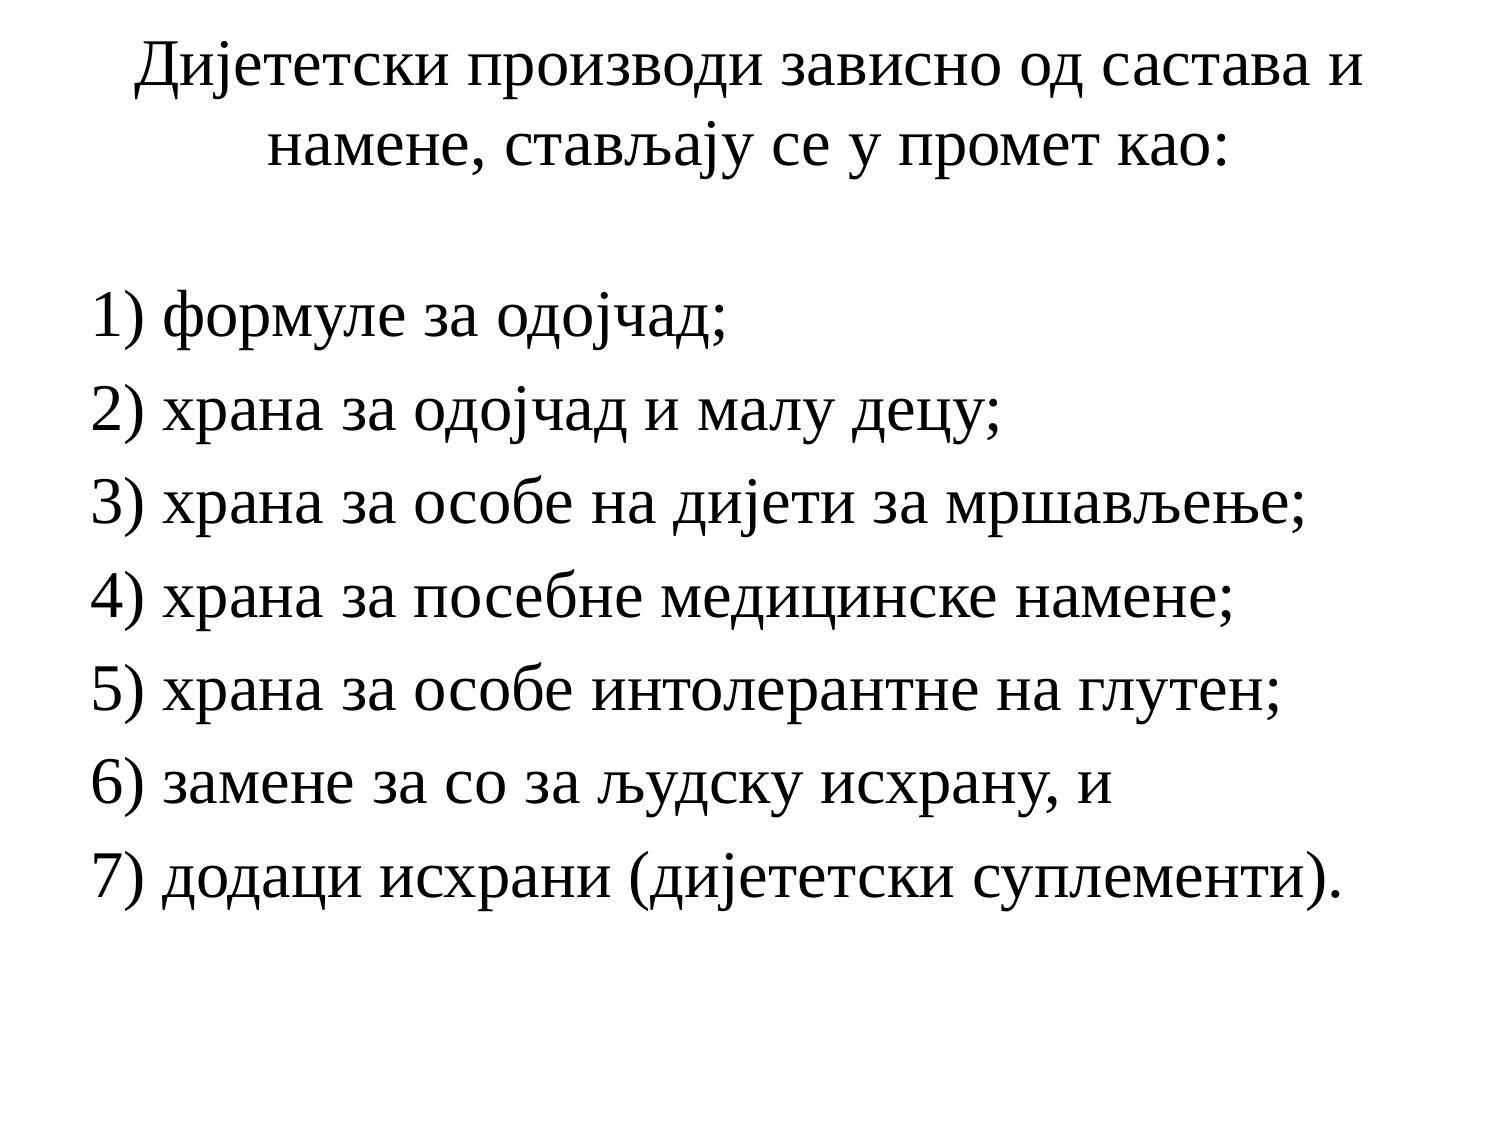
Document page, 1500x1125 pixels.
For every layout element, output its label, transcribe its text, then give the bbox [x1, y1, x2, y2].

list 1) формуле за одојчад; 2) храна за одојчад и малу децу; 3) храна за особе на дијети за мршављење; 4) храна за посебне медицинске намене; 5) храна за особе интолерантне на глутен; 6) замене за со за људску исхрану, и 7) додаци исхрани (дијететски суплементи). [75, 262, 1425, 1005]
title Дијететски производи зависно од састава и намене, стављају се у промет као: [75, 45, 1425, 233]
